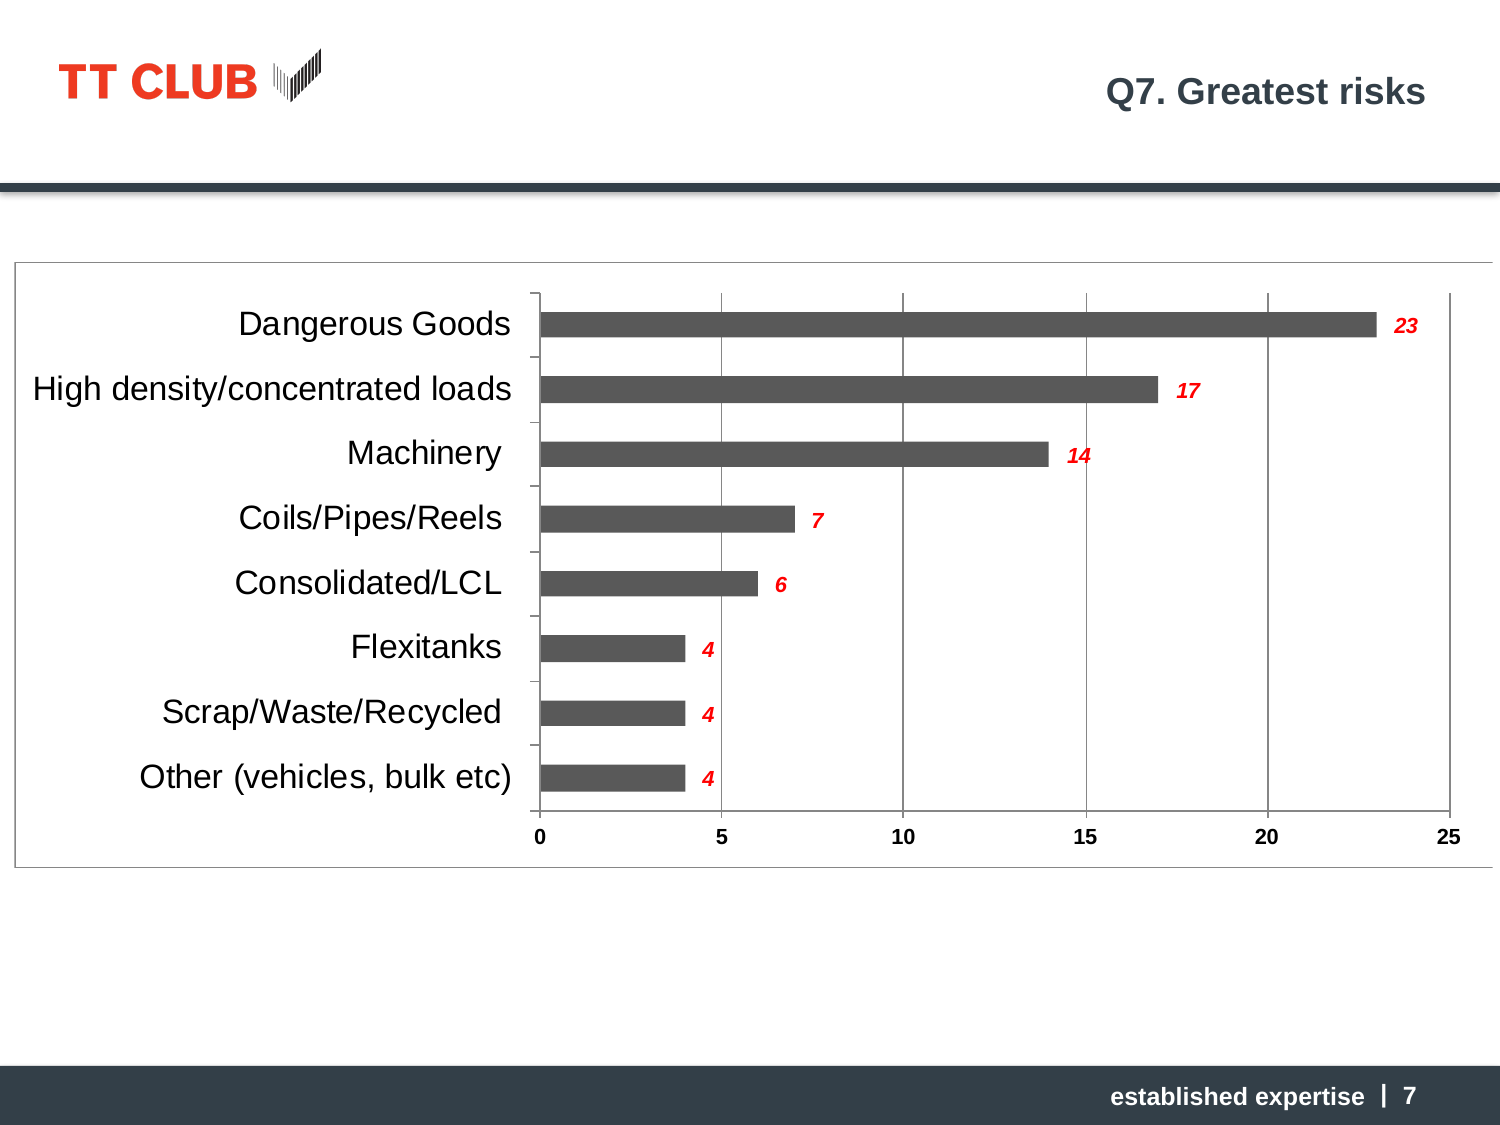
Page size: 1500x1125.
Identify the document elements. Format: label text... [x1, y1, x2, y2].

text_box 7 [1402, 1065, 1500, 1125]
picture [59, 48, 321, 103]
picture [14, 261, 1493, 868]
text_box Q7. Greatest risks [364, 60, 1442, 184]
text_box established expertise [59, 1065, 1366, 1125]
